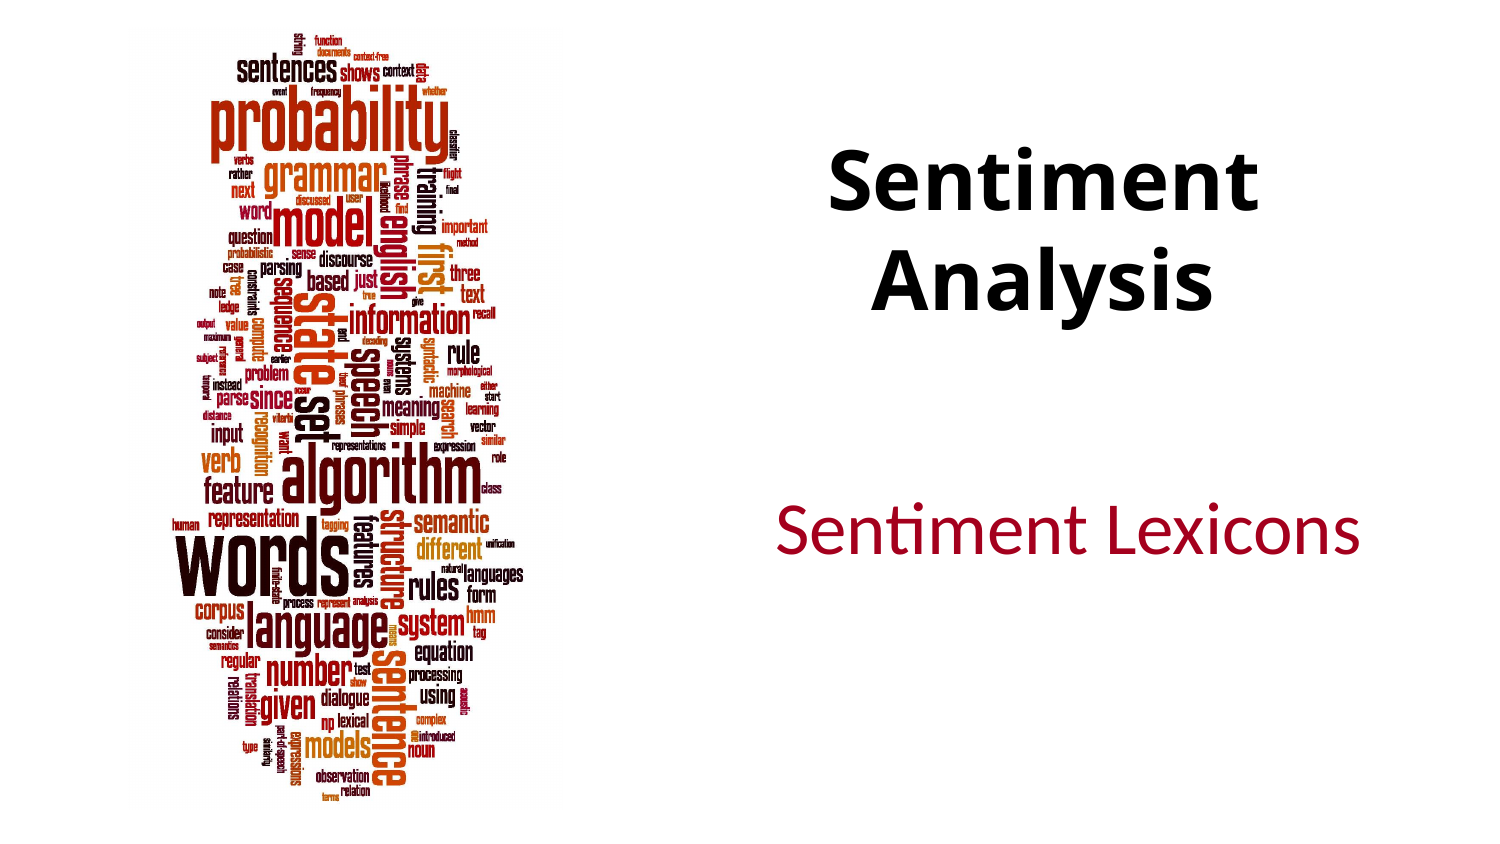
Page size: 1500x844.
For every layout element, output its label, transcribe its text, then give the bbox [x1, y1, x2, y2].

title Sentiment Analysis [650, 21, 1438, 335]
subtitle Sentiment Lexicons [750, 471, 1388, 747]
picture [128, 27, 563, 810]
